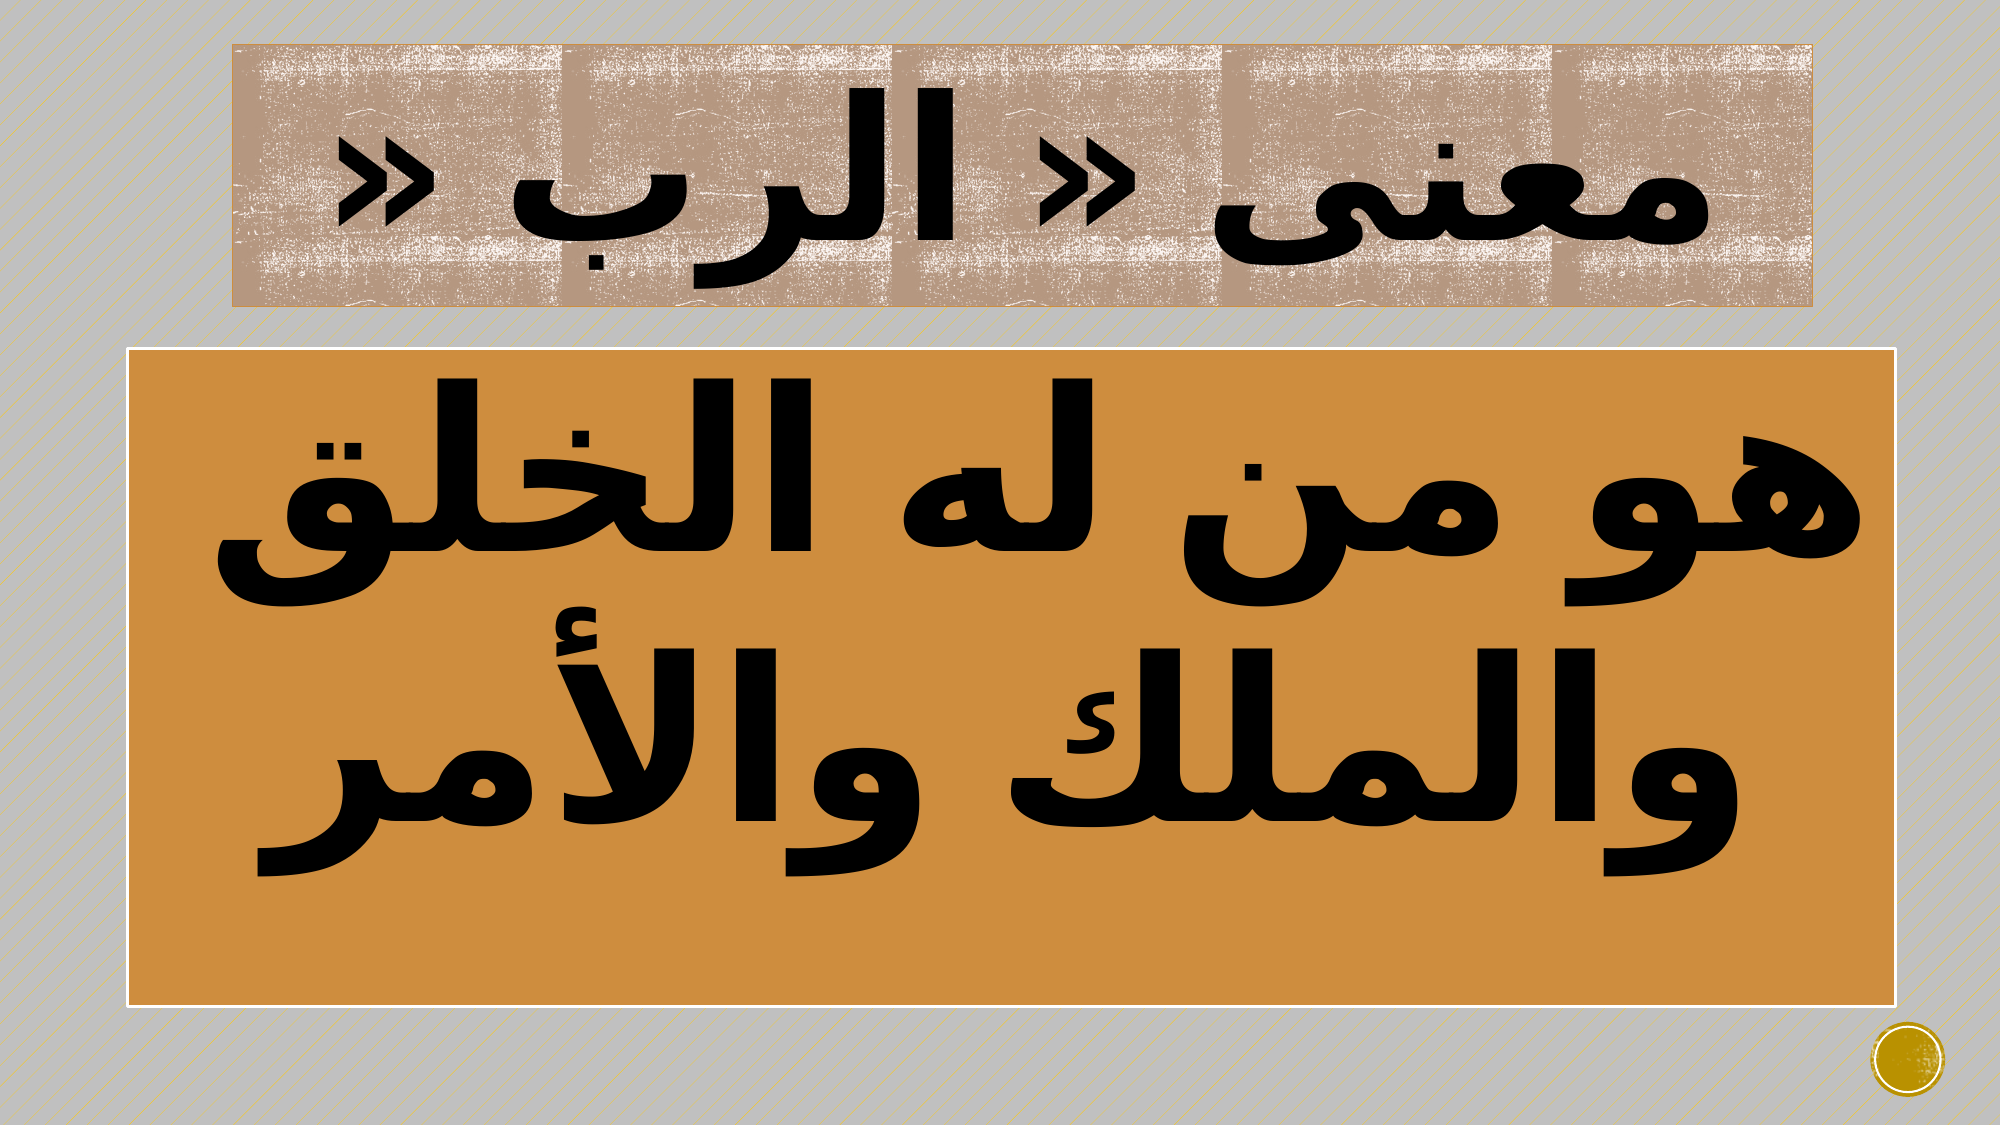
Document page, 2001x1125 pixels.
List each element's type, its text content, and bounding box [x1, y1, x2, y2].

list هو من له الخلق والملك والأمر [126, 347, 1897, 1008]
title معنى « الرب « [232, 44, 1813, 307]
